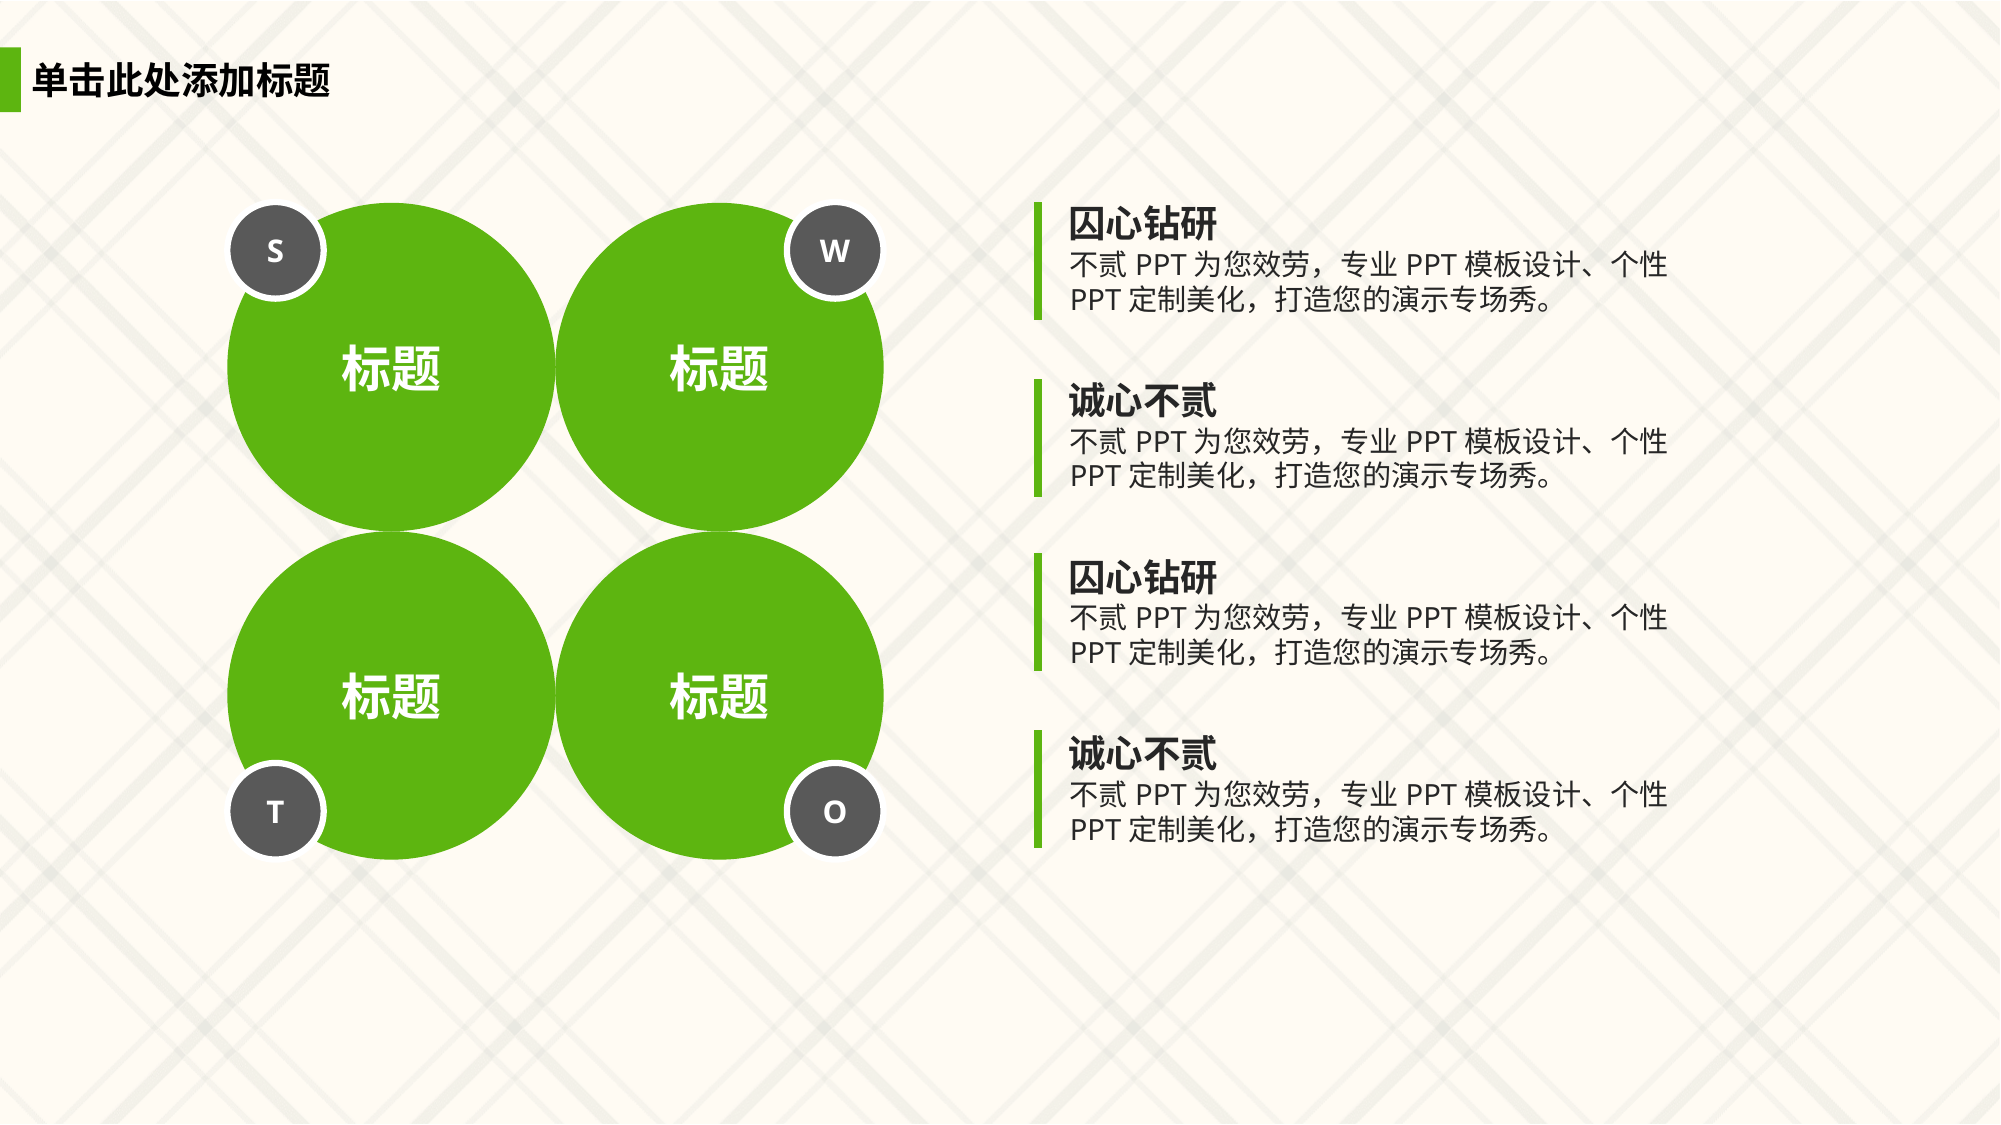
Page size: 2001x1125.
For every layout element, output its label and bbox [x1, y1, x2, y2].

text_box [1053, 369, 1718, 502]
text_box [1053, 722, 1718, 855]
text_box [0, 47, 363, 113]
text_box [1053, 546, 1718, 679]
picture [0, 1, 2000, 1124]
text_box [1053, 192, 1718, 325]
